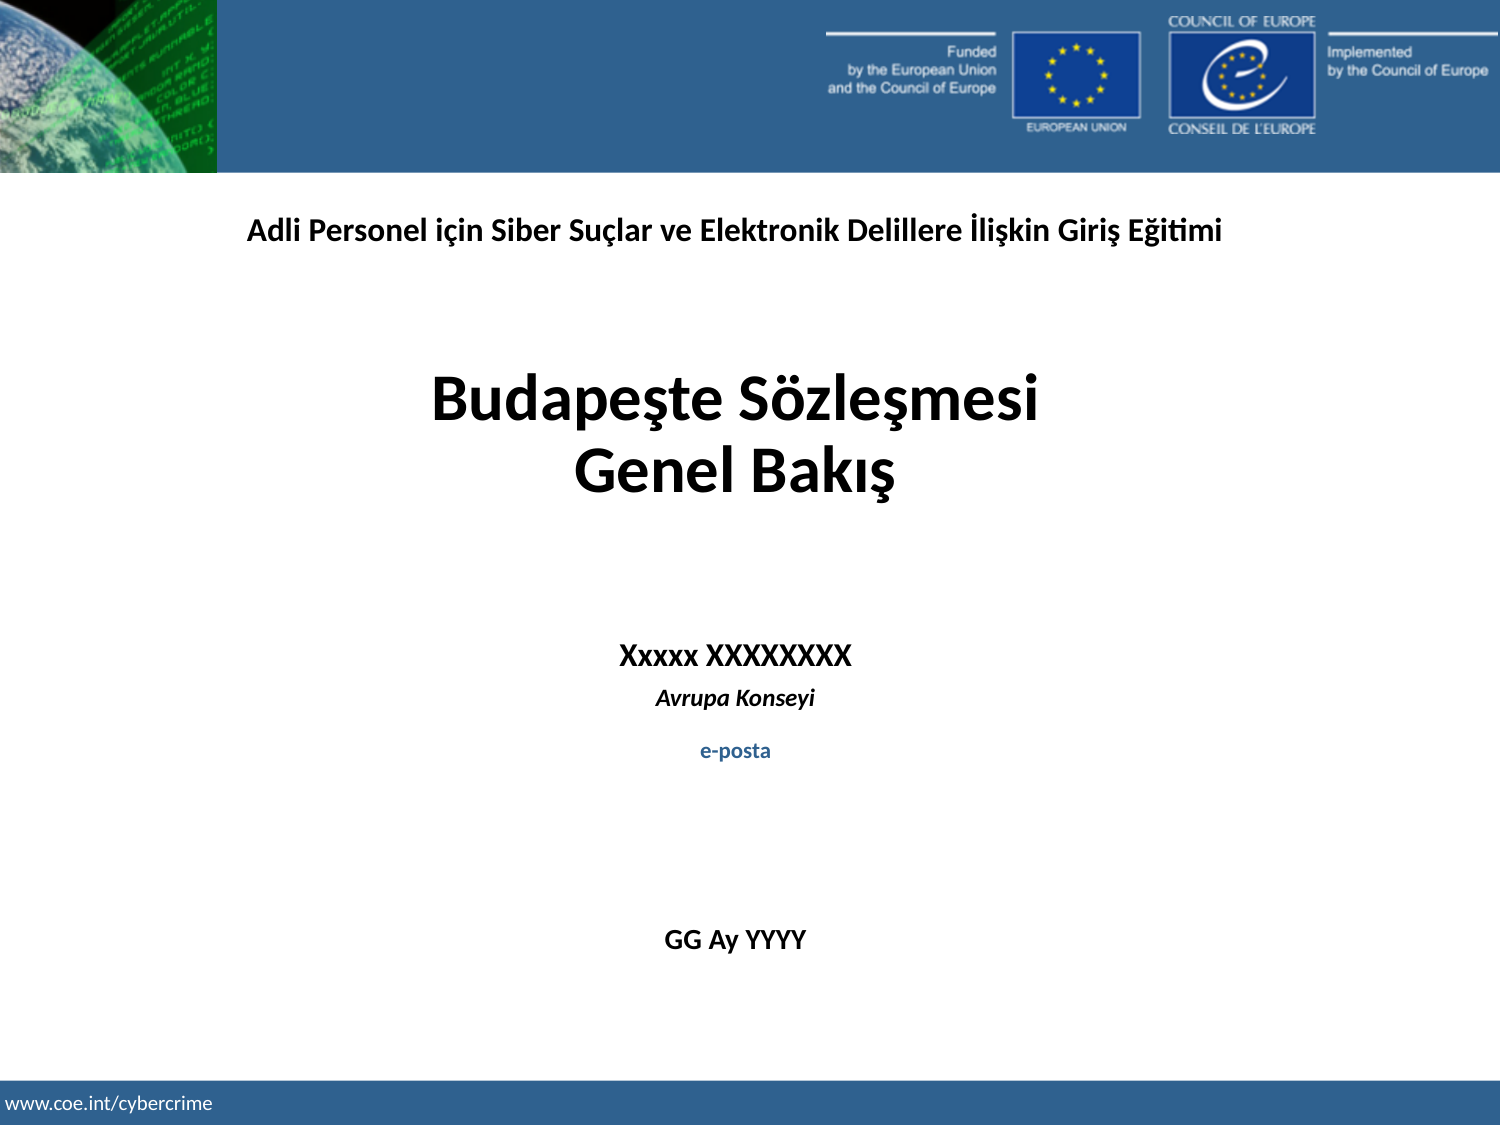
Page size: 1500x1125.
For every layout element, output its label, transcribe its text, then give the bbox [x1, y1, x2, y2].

picture [826, 16, 1498, 134]
list GG Ay YYYY [73, 916, 1398, 1017]
list Budapeşte Sözleşmesi Genel Bakış Xxxxx XXXXXXXX Avrupa Konseyi e-posta [73, 355, 1398, 794]
picture [0, 0, 217, 173]
list Adli Personel için Siber Suçlar ve Elektronik Delillere İlişkin Giriş Eğitimi [73, 205, 1398, 291]
